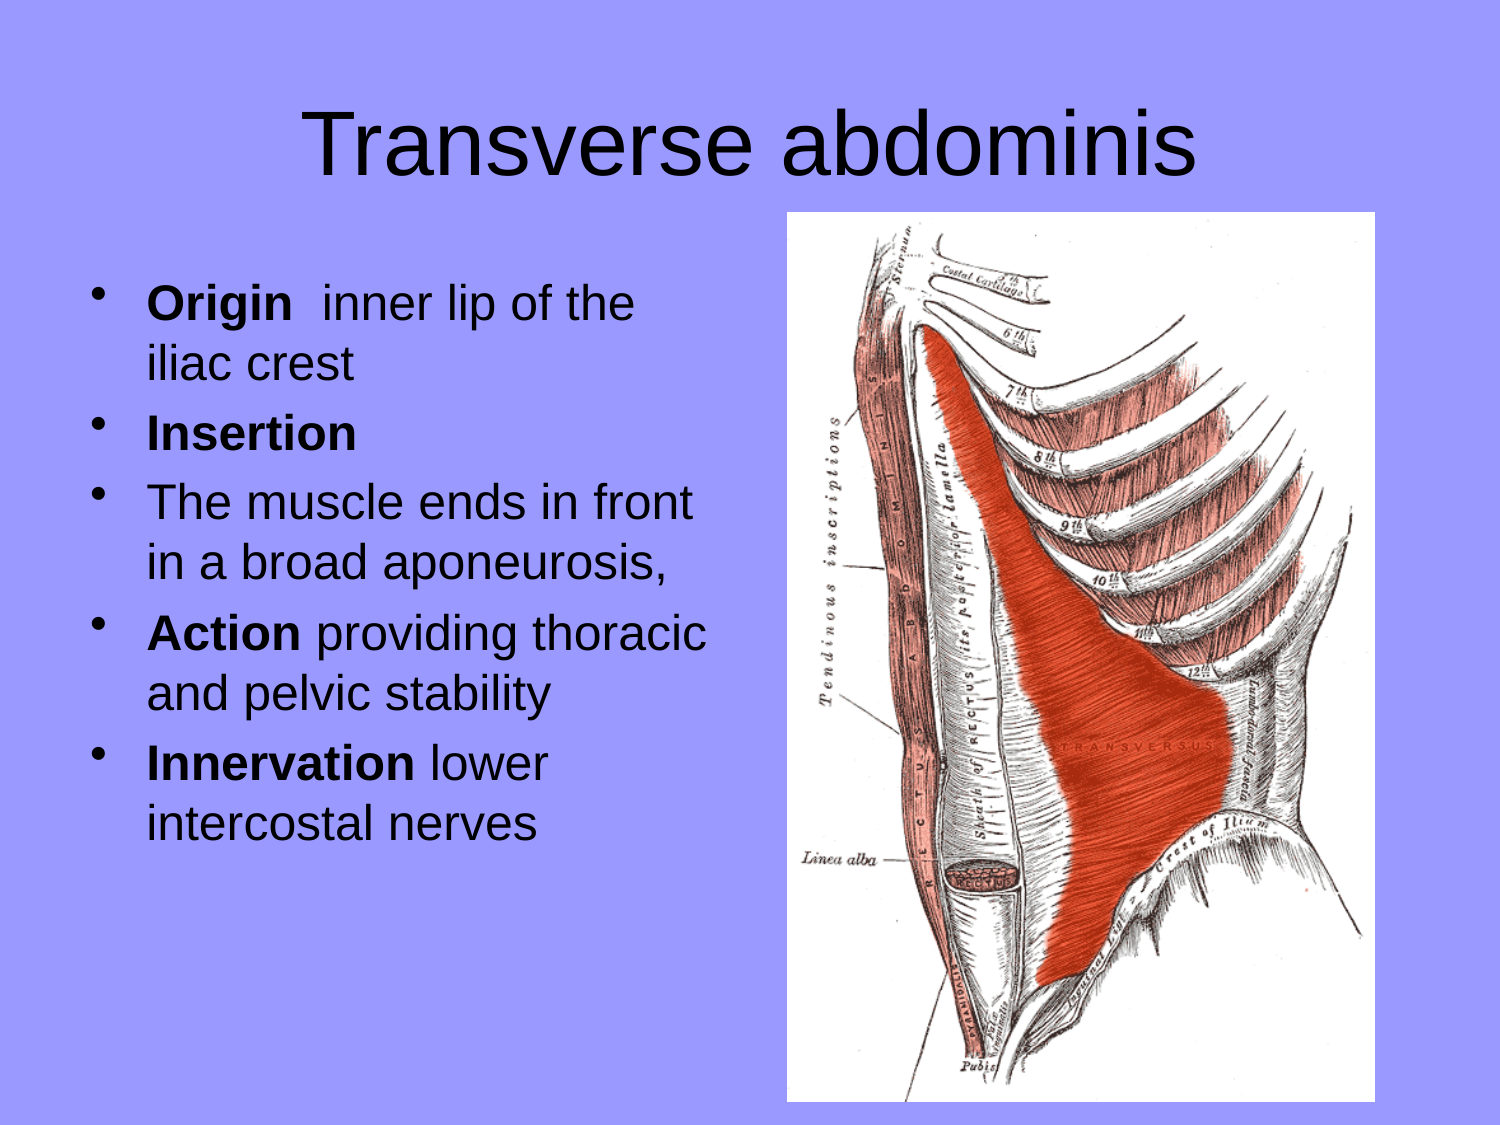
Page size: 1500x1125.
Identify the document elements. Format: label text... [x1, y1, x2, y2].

title Transverse abdominis [75, 45, 1425, 233]
picture [787, 212, 1376, 1102]
list Origin inner lip of the iliac crest Insertion The muscle ends in front in a broad aponeurosis, Action providing thoracic and pelvic stability Innervation lower intercostal nerves [75, 262, 738, 1005]
